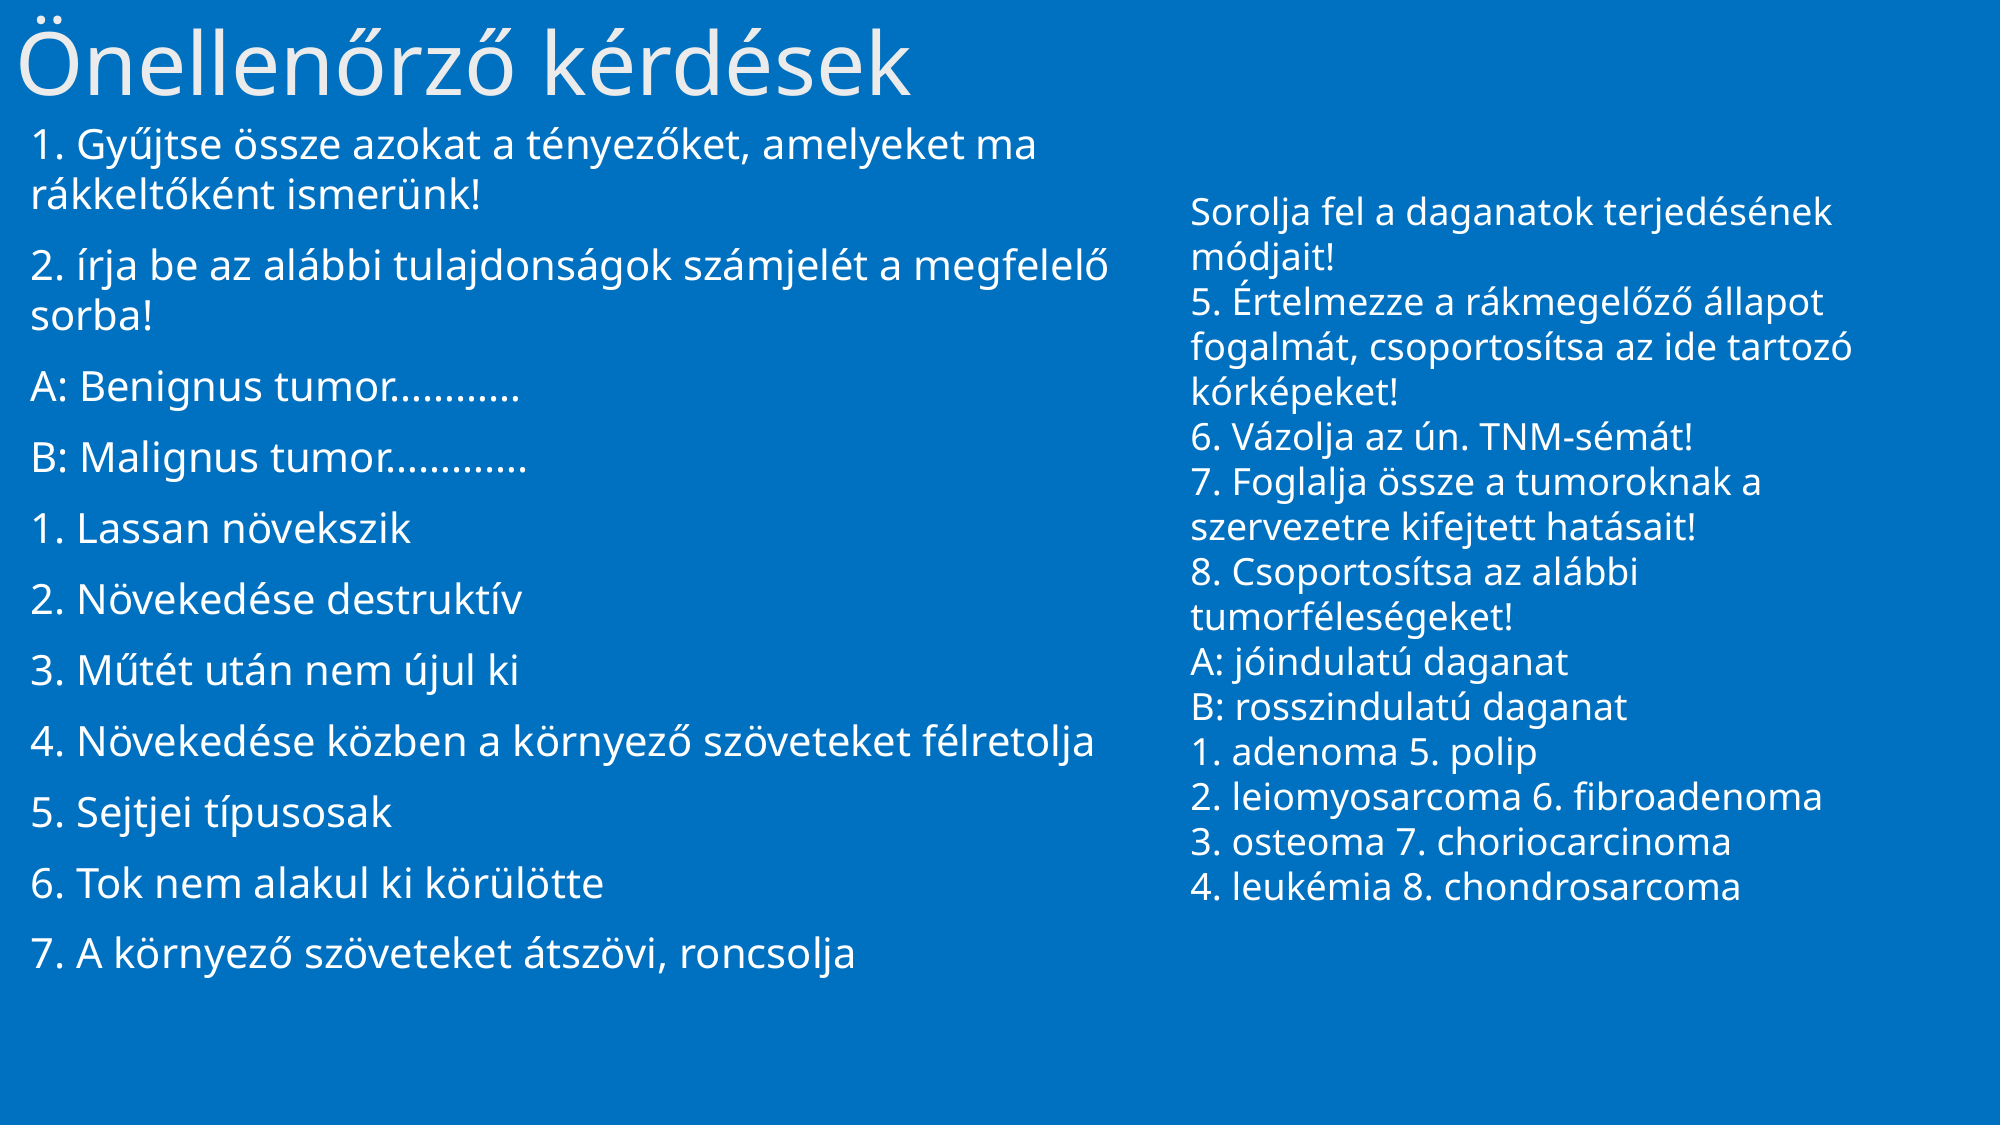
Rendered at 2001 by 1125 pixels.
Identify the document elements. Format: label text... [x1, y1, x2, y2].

text_box Sorolja fel a daganatok terjedésének módjait! 5. Értelmezze a rákmegelőző állapot fogalmát, csoportosítsa az ide tartozó kórképeket! 6. Vázolja az ún. TNM-sémát! 7. Foglalja össze a tumoroknak a szervezetre kifejtett hatásait! 8. Csoportosítsa az alábbi tumorféleségeket! A: jóindulatú daganat B: rosszindulatú daganat 1. adenoma 5. polip 2. leiomyosarcoma 6. fibroadenoma 3. osteoma 7. choriocarcinoma 4. leukémia 8. chondrosarcoma [1175, 180, 1968, 916]
list 1. Gyűjtse össze azokat a tényezőket, amelyeket ma rákkeltőként ismerünk! 2. írja be az alábbi tulajdonságok számjelét a megfelelő sorba! A: Benignus tumor………… B: Malignus tumor…………. 1. Lassan növekszik 2. Növekedése destruktív 3. Műtét után nem újul ki 4. Növekedése közben a környező szöveteket félretolja 5. Sejtjei típusosak 6. Tok nem alakul ki körülötte 7. A környező szöveteket átszövi, roncsolja [15, 110, 1176, 1110]
title Önellenőrző kérdések [0, 0, 1931, 111]
